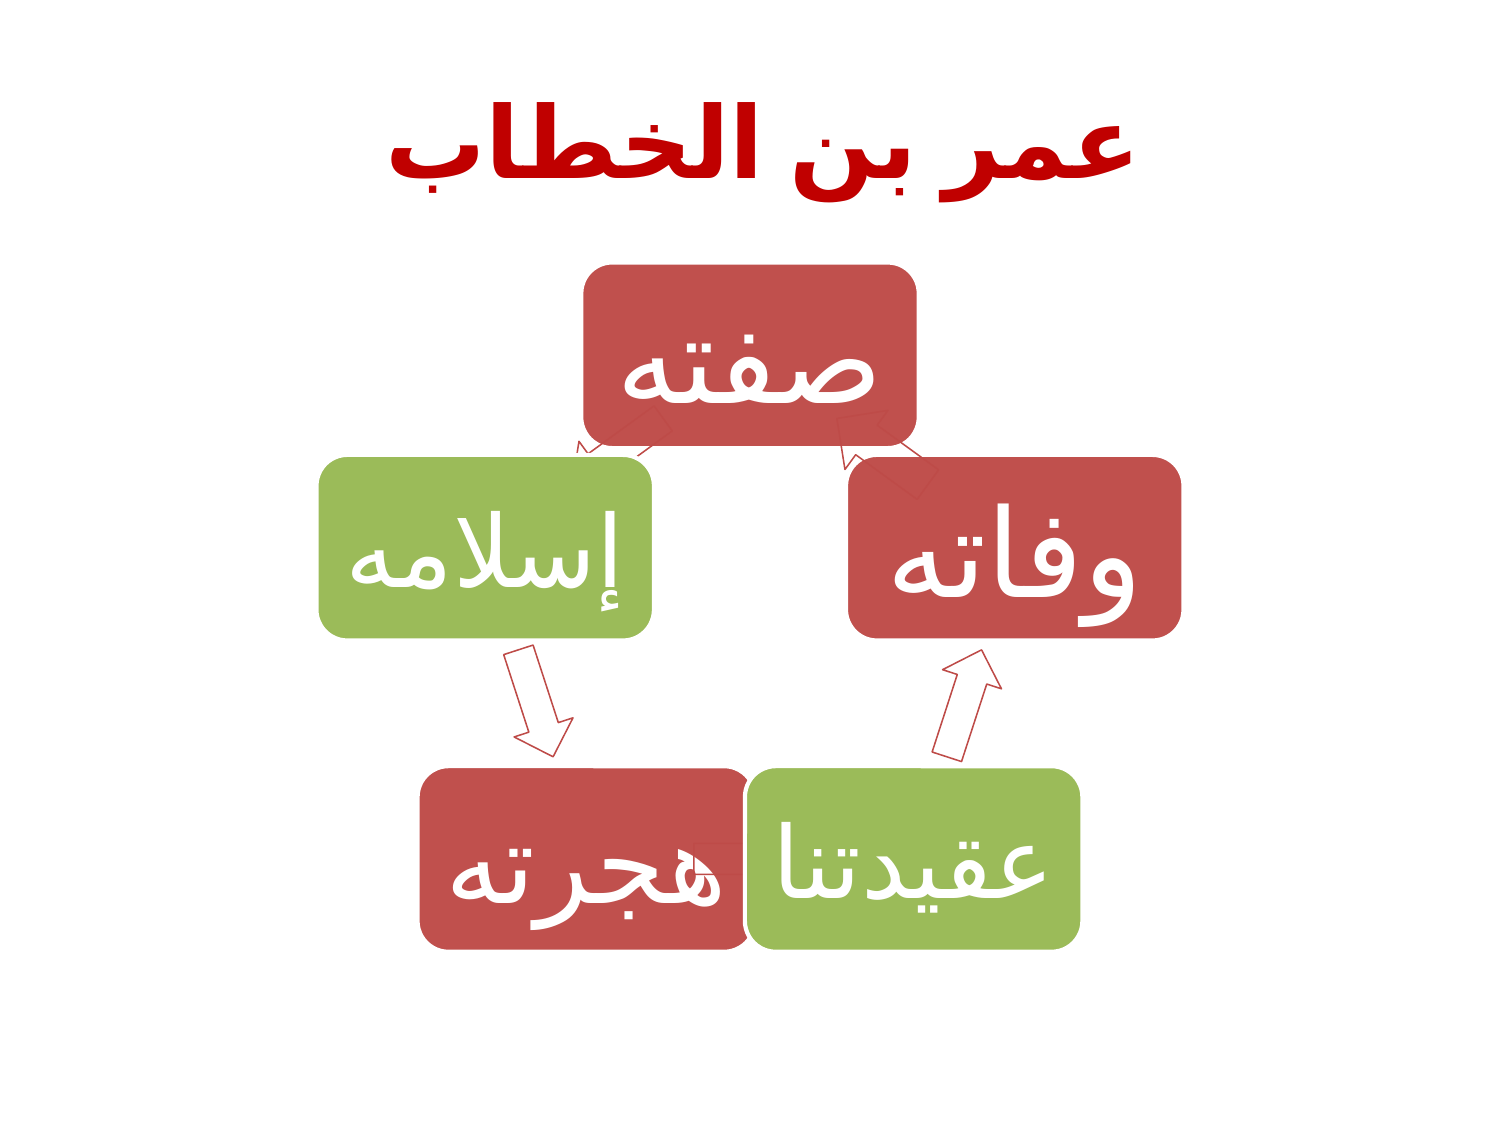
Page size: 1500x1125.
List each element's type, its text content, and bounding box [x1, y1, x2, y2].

title عمر بن الخطاب [75, 45, 1425, 233]
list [74, 262, 1426, 1006]
